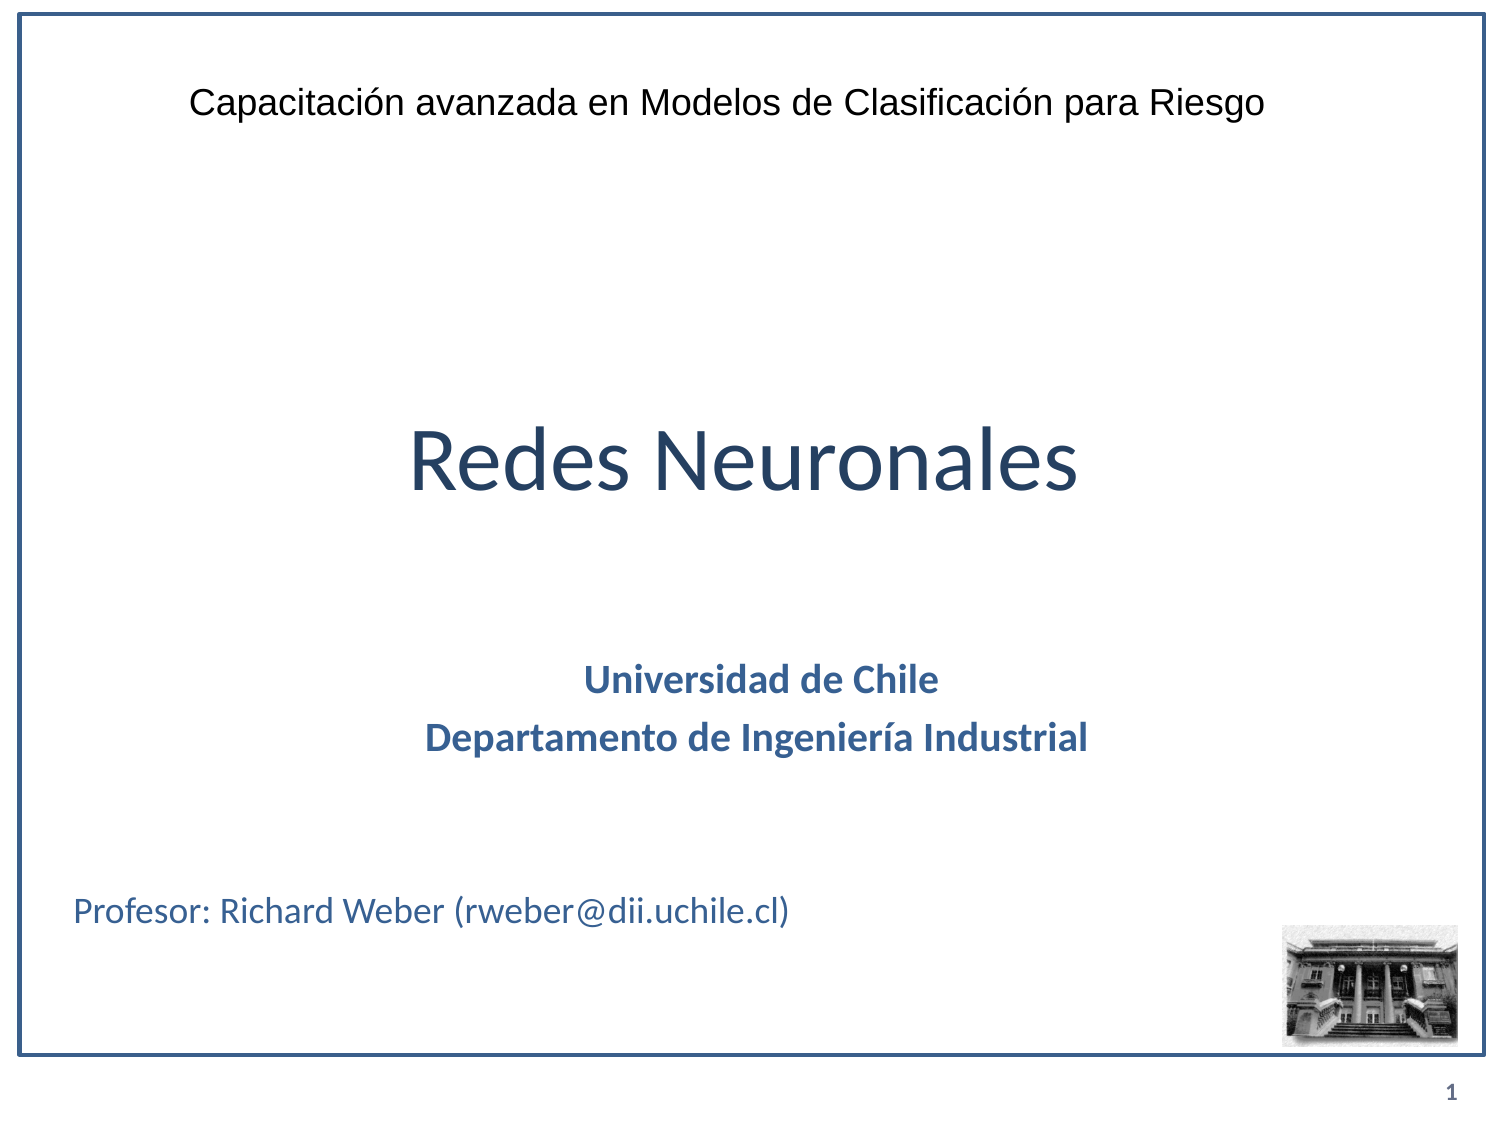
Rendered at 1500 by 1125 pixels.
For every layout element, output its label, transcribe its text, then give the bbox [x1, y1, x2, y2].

picture [1282, 925, 1458, 1047]
slide_number 1 [1122, 1060, 1473, 1121]
title Redes Neuronales [116, 332, 1393, 575]
